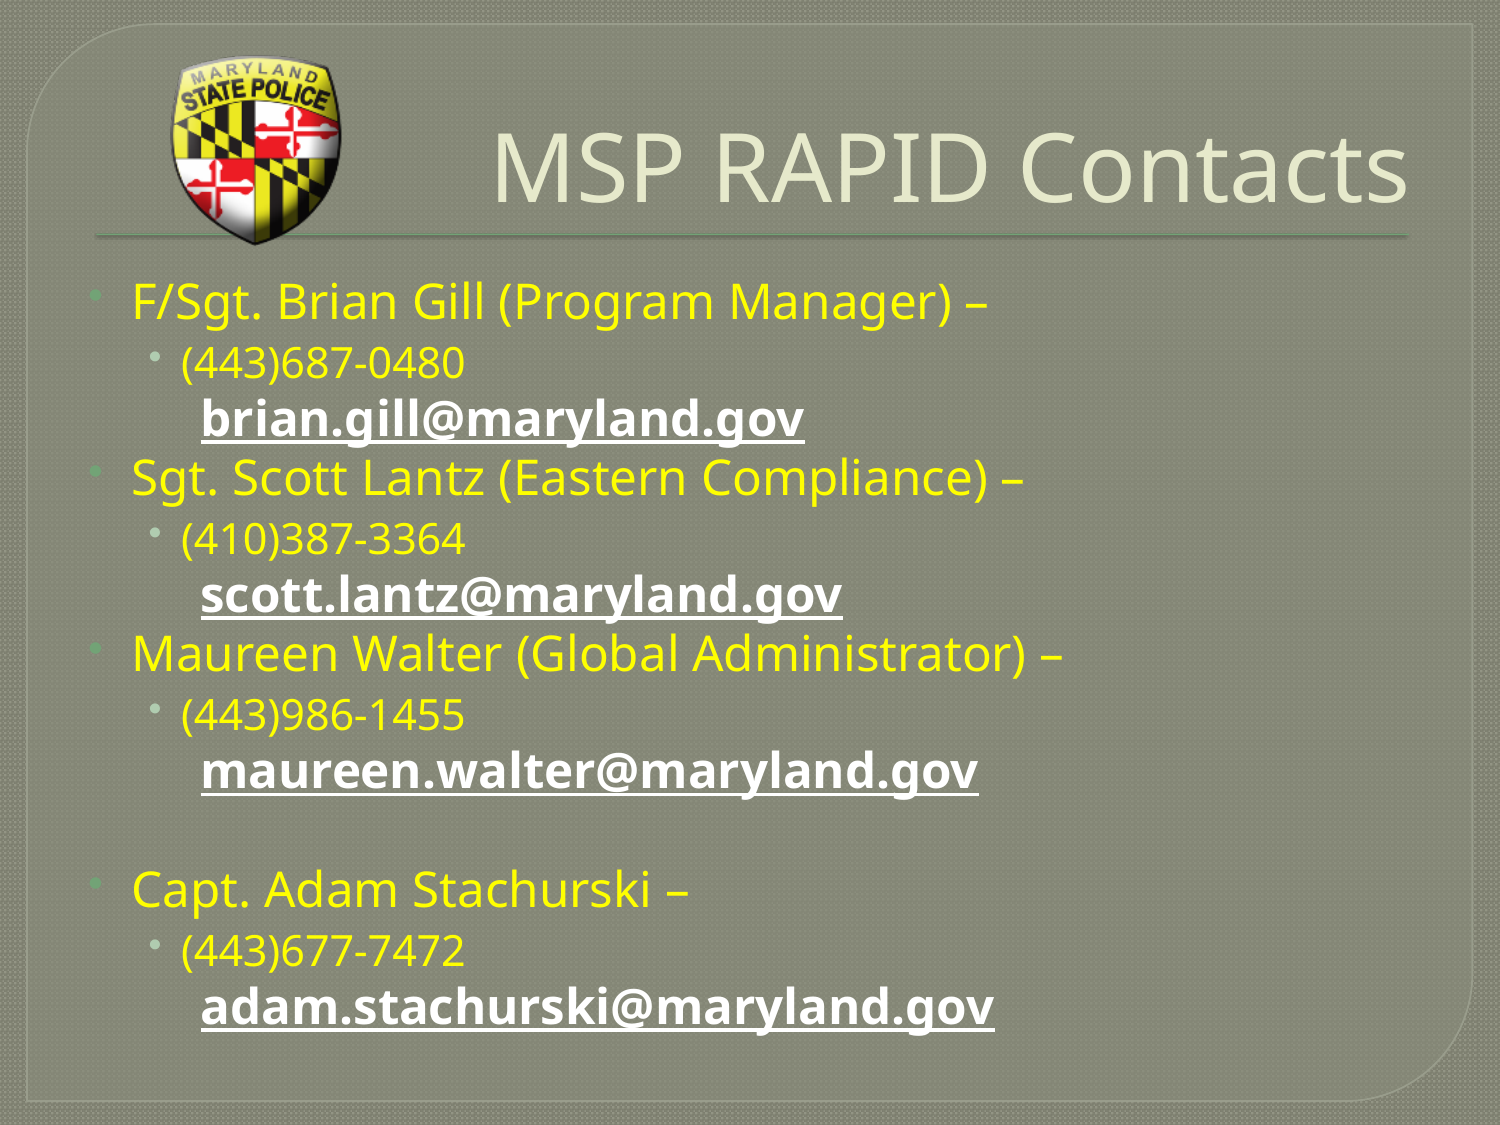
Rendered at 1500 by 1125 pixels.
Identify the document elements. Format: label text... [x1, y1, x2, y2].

list F/Sgt. Brian Gill (Program Manager) – (443)687-0480 brian.gill@maryland.gov Sgt. Scott Lantz (Eastern Compliance) – (410)387-3364 scott.lantz@maryland.gov Maureen Walter (Global Administrator) – (443)986-1455 maureen.walter@maryland.gov Capt. Adam Stachurski – (443)677-7472 adam.stachurski@maryland.gov [75, 262, 1425, 1050]
title MSP RAPID Contacts [75, 41, 1425, 230]
picture [162, 49, 351, 251]
